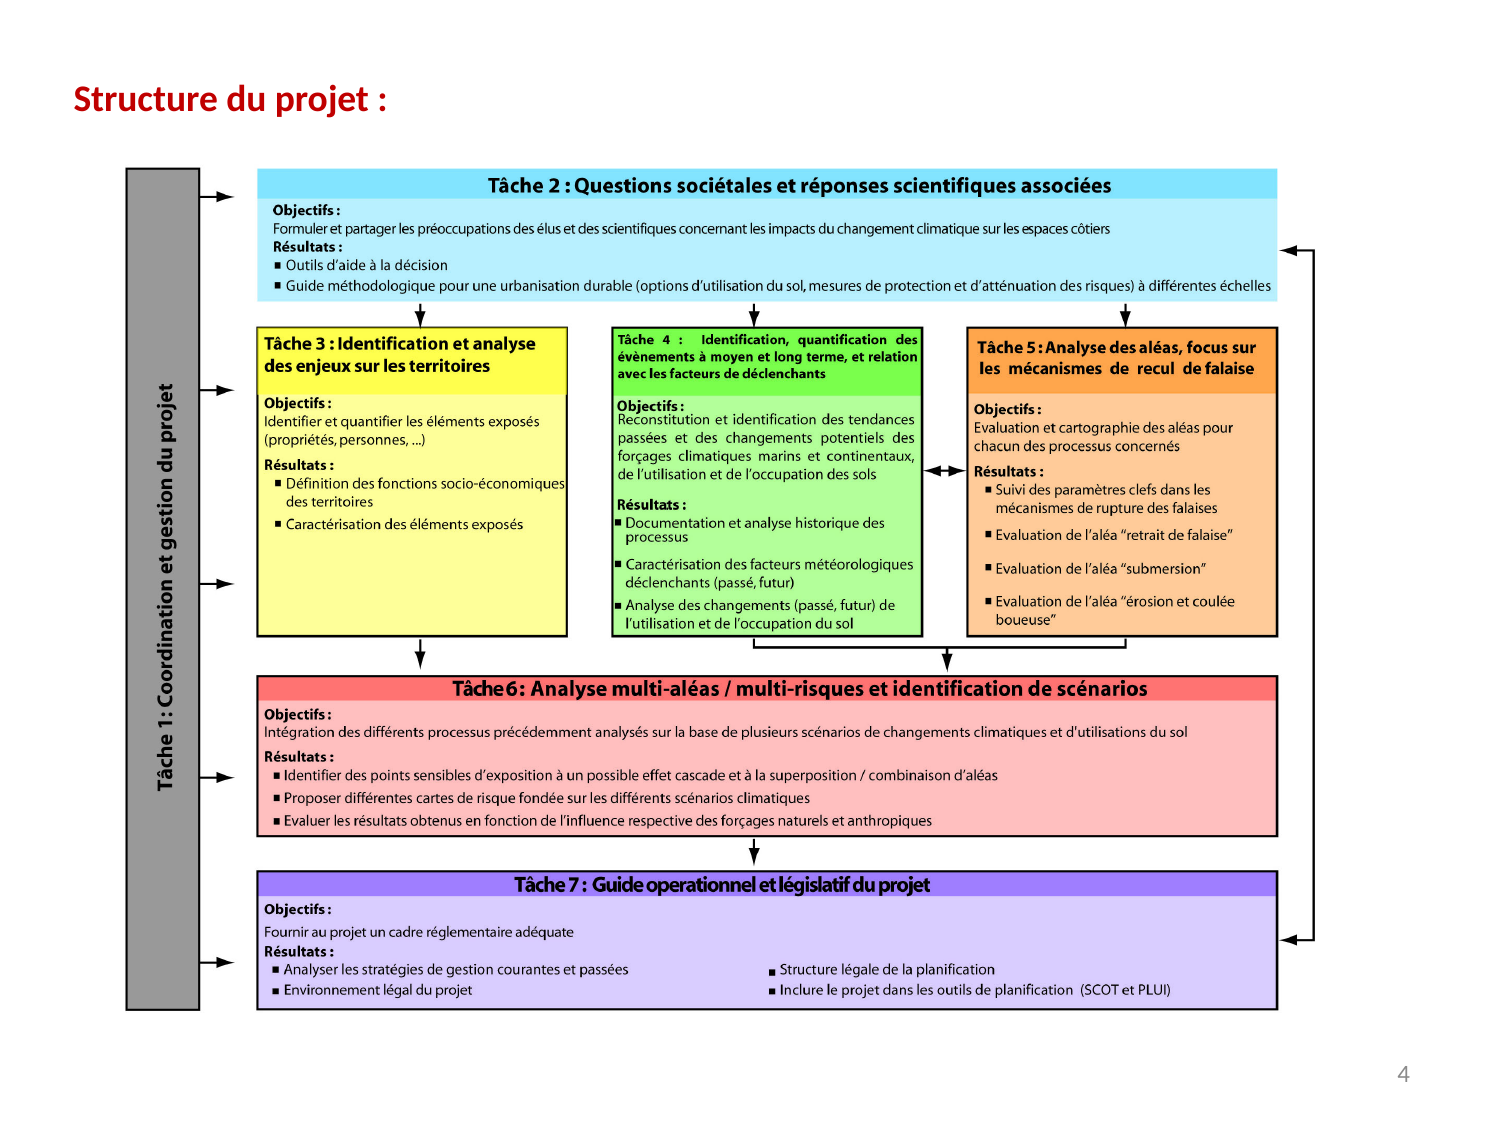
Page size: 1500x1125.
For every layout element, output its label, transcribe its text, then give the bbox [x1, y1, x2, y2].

slide_number 4 [1074, 1042, 1425, 1103]
picture [108, 160, 1336, 1019]
text_box Structure du projet : [58, 66, 1500, 127]
